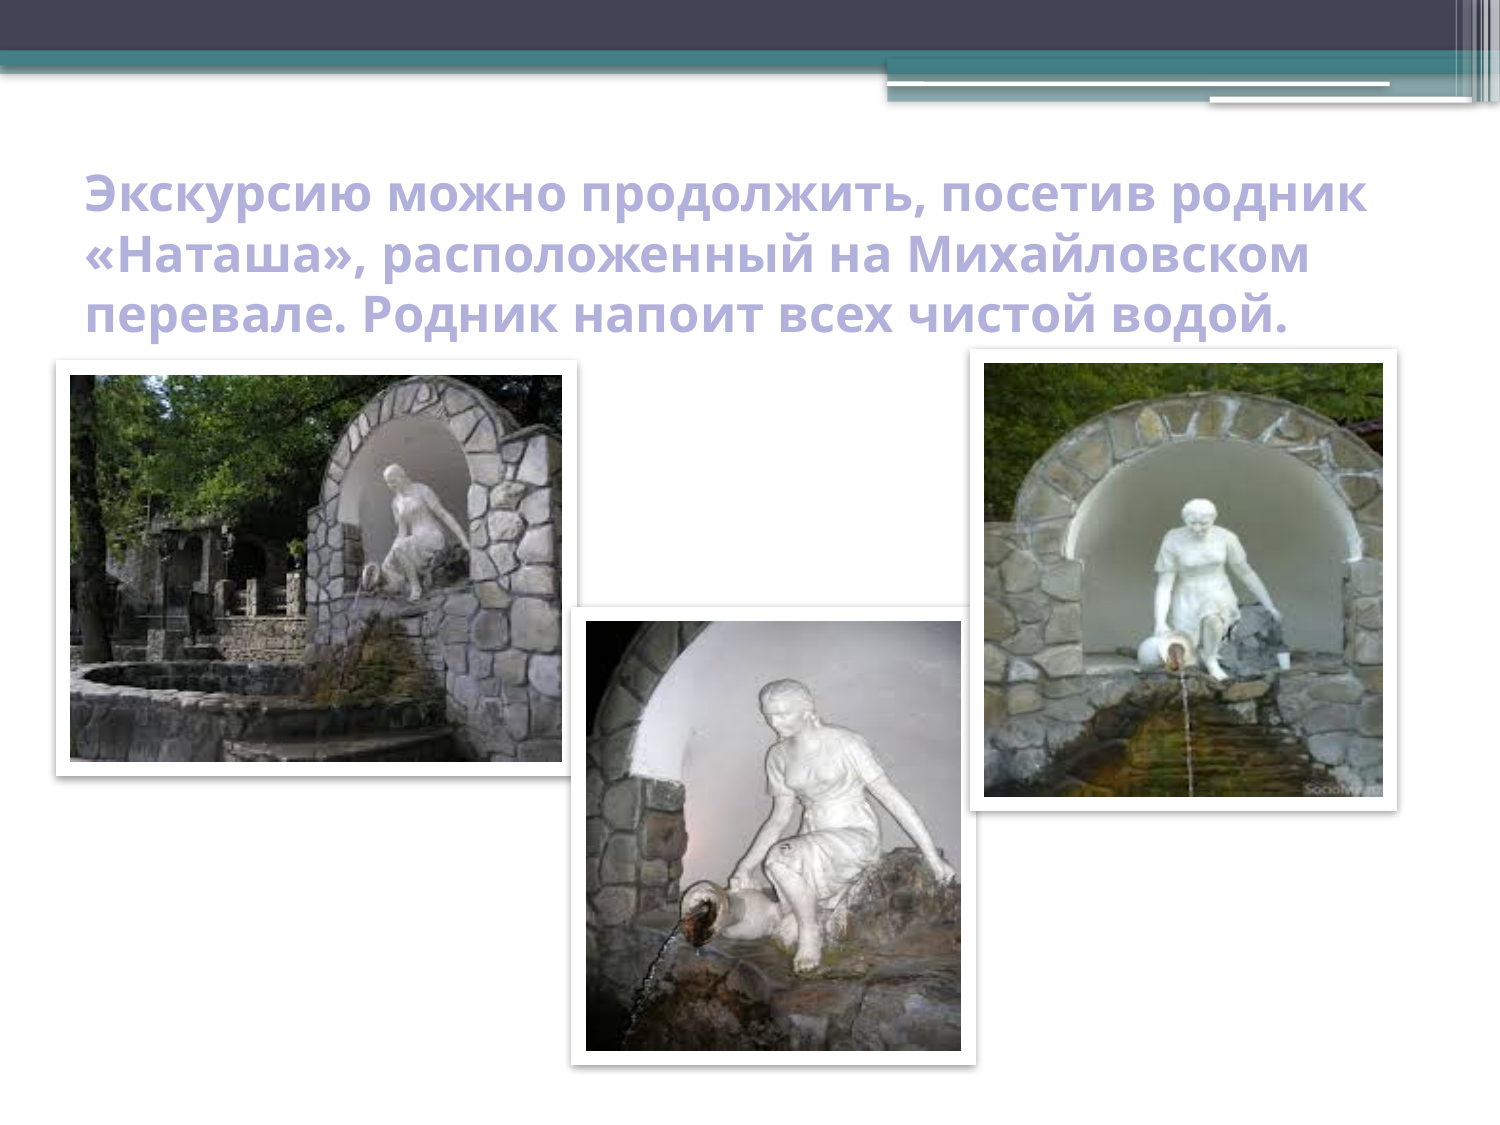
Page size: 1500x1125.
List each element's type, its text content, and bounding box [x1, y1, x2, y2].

picture [585, 620, 962, 1051]
picture [984, 362, 1384, 798]
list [70, 374, 563, 762]
title Экскурсию можно продолжить, посетив родник «Наташа», расположенный на Михайловском перевале. Родник напоит всех чистой водой. [70, 152, 1454, 352]
